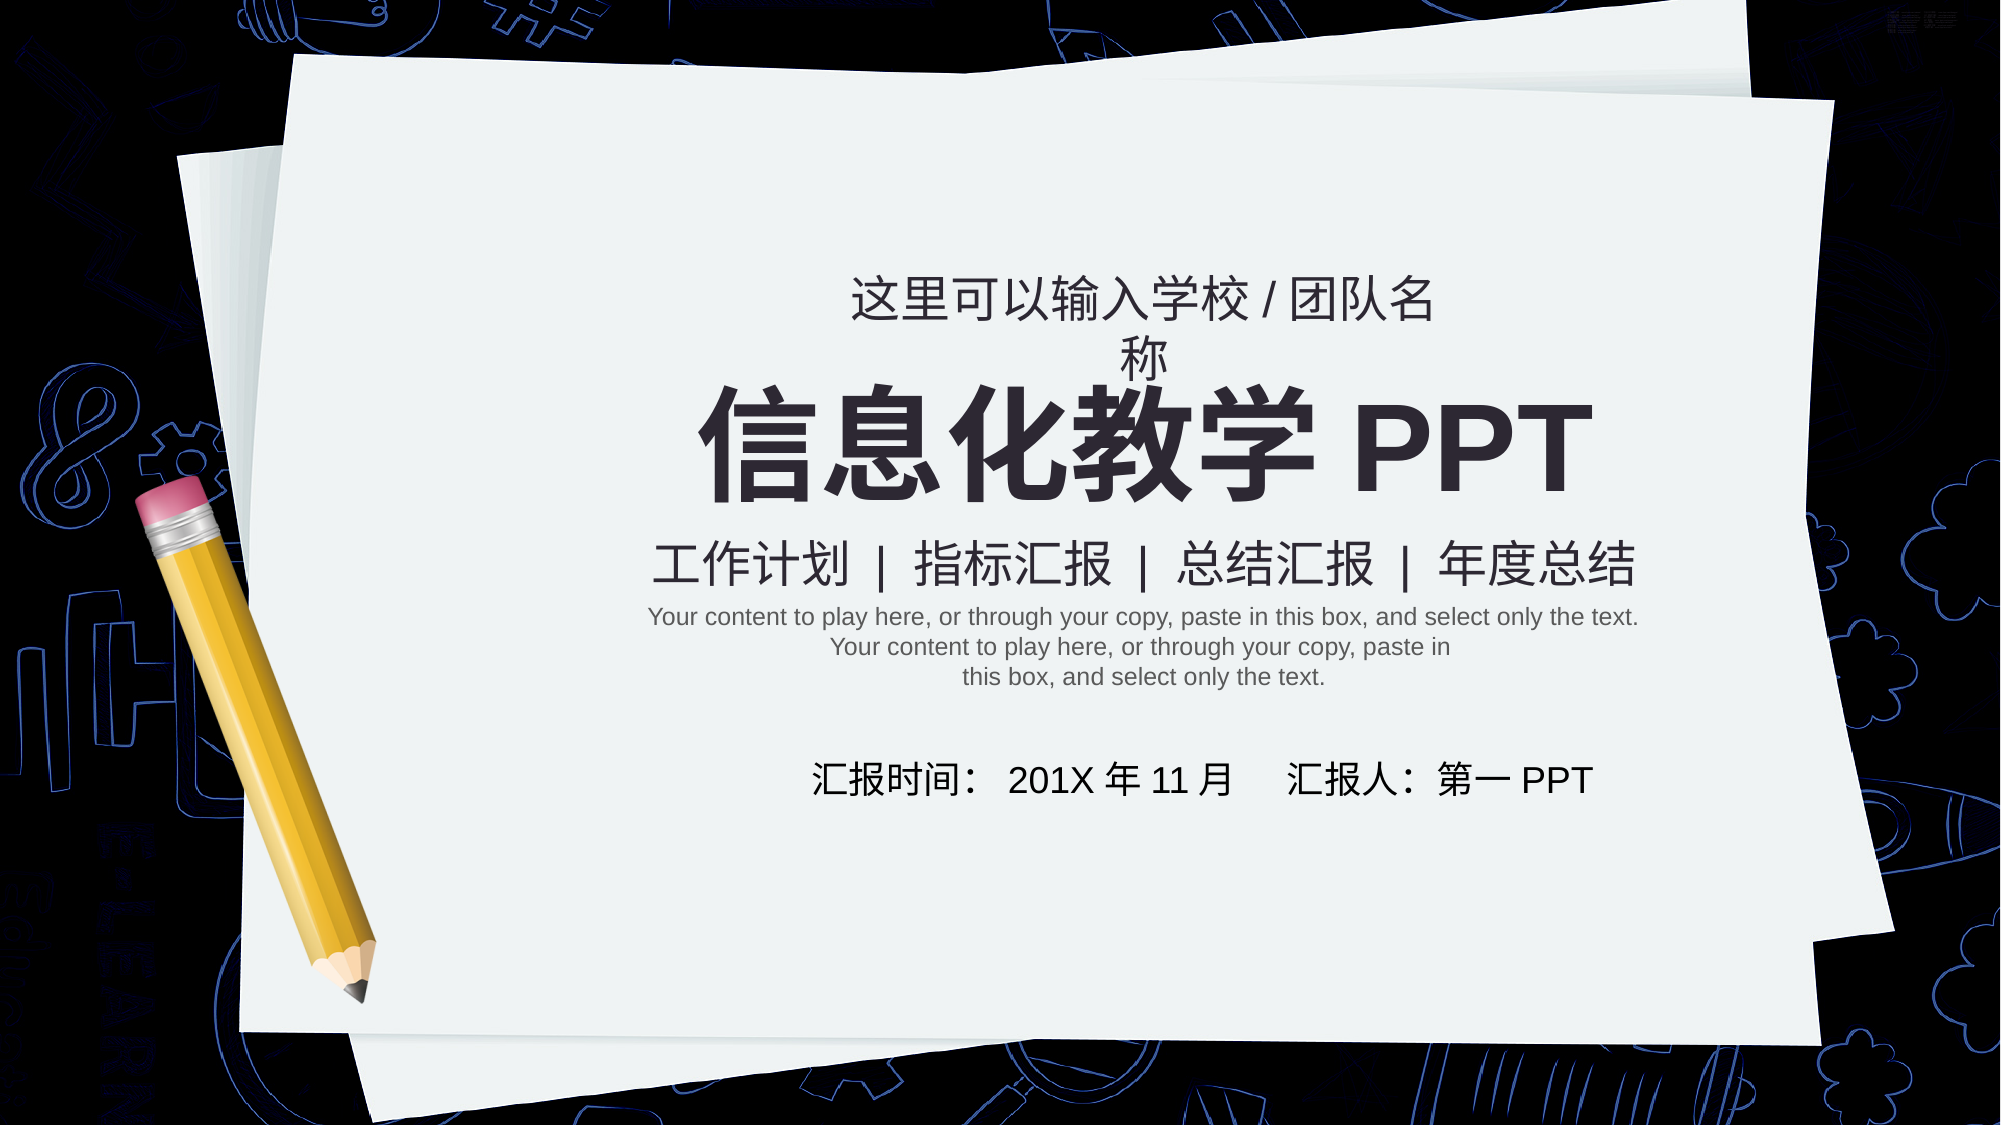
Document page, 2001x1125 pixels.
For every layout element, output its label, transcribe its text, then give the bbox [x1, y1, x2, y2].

text_box 这里可以输入学校/团队名称 [811, 299, 1478, 356]
text_box 信息化教学PPT [370, 356, 1919, 527]
text_box Your content to play here, or through your copy, paste in this box, and select only the text. Your content to play here, or through your copy, paste in this box, and select only the text. [618, 593, 1671, 698]
text_box 汇报时间：201X年11月 汇报人：第一PPT [796, 748, 1609, 809]
picture [0, 0, 2001, 1125]
text_box 工作计划 | 指标汇报 | 总结汇报 | 年度总结 [556, 527, 1734, 603]
